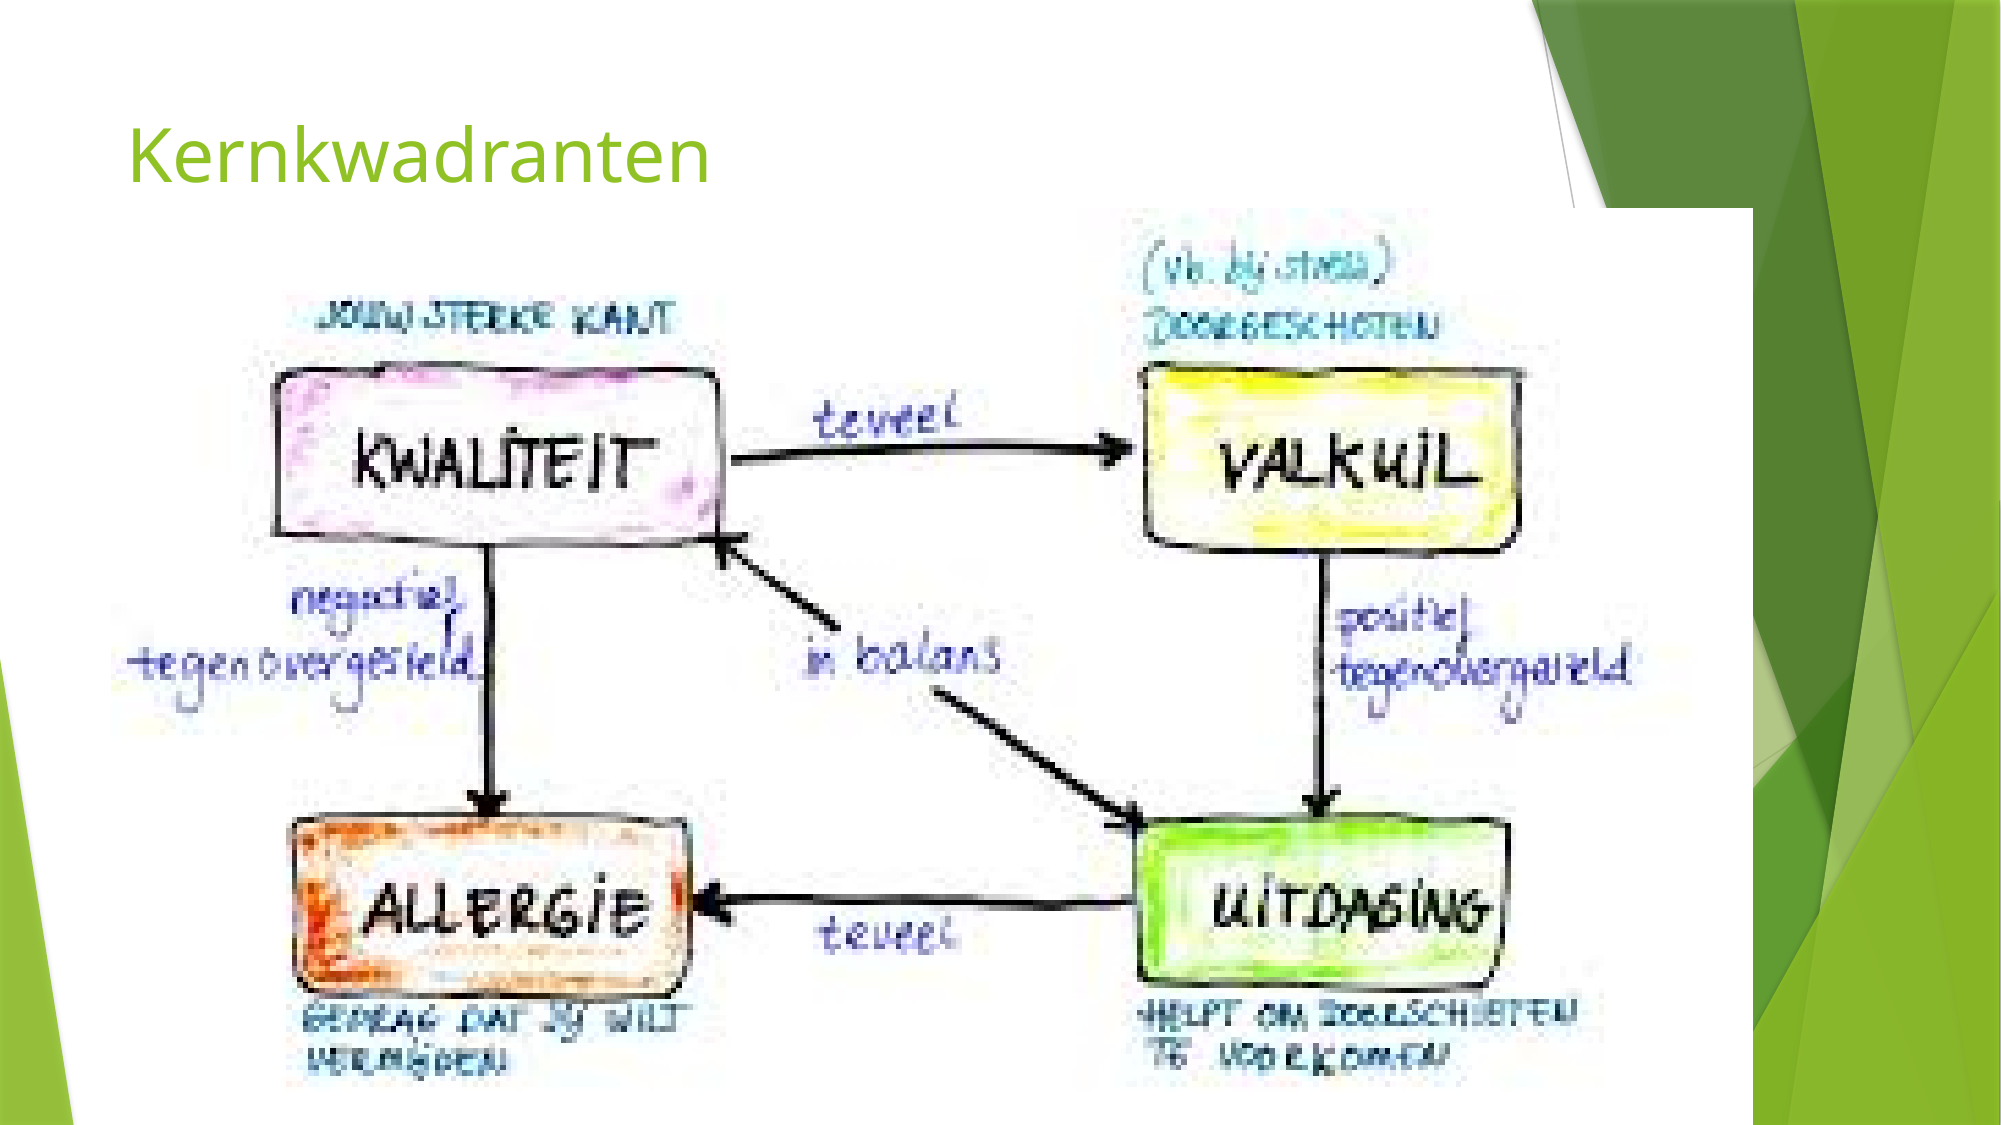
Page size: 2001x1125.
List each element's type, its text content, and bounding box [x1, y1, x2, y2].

title Kernkwadranten [111, 99, 1522, 207]
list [110, 207, 1753, 1125]
